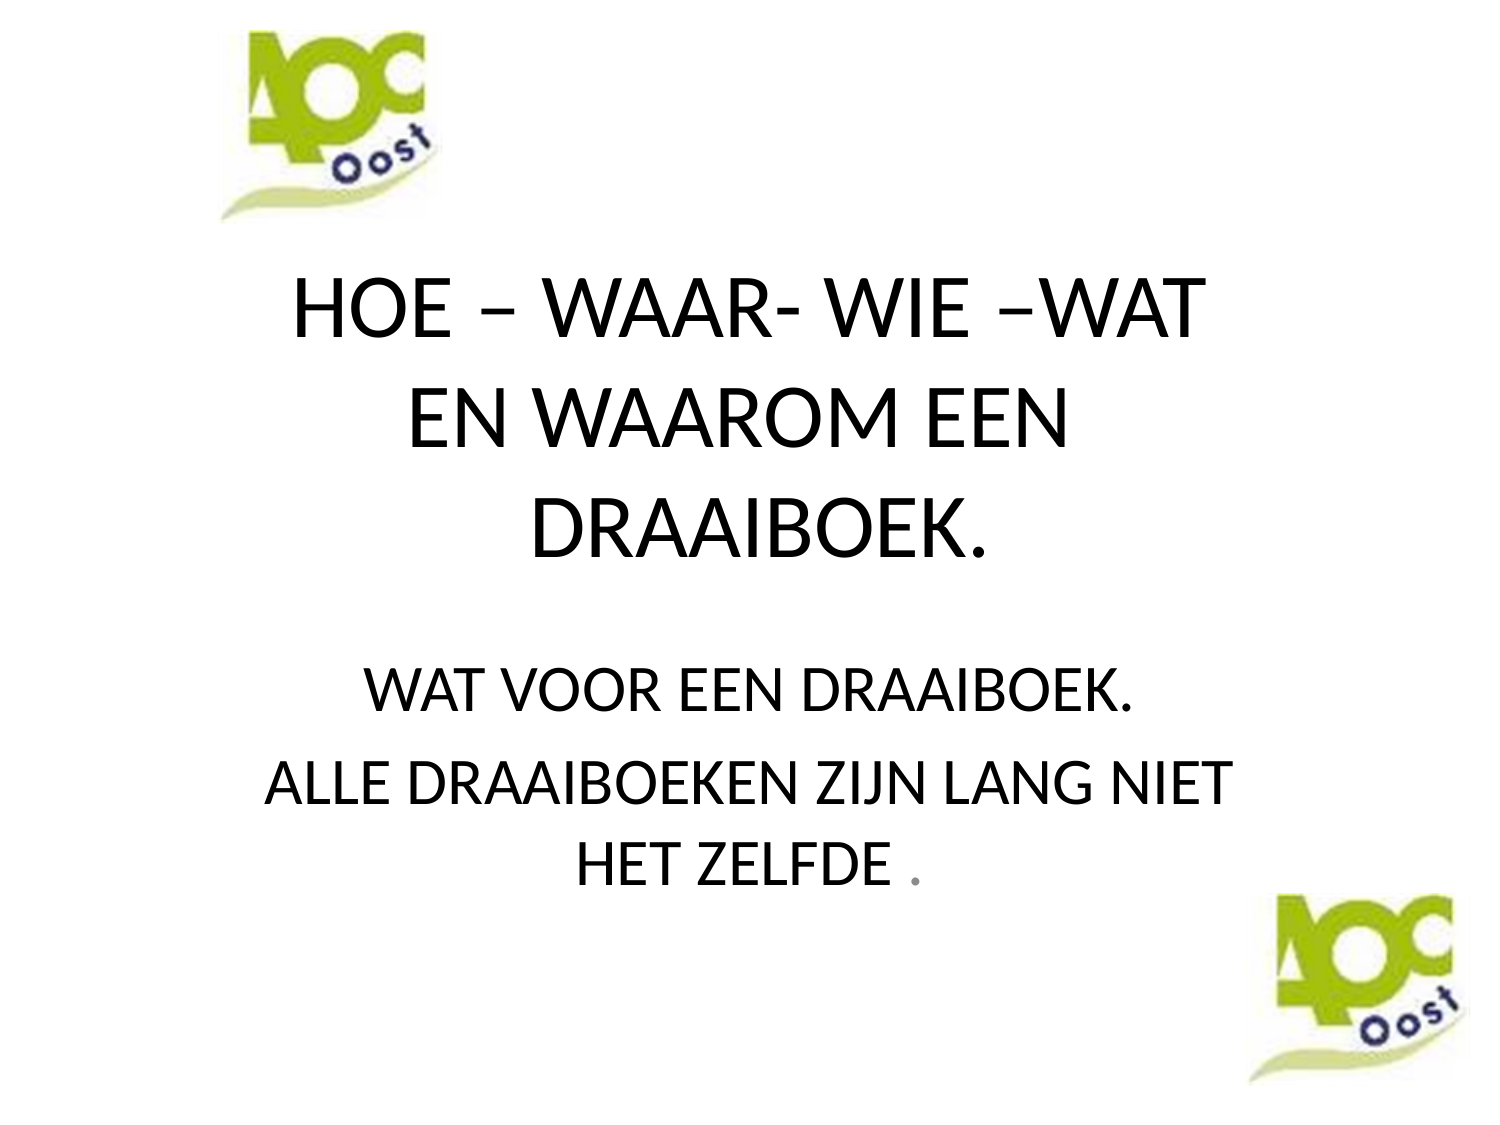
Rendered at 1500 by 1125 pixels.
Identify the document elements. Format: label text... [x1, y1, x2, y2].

subtitle WAT VOOR EEN DRAAIBOEK. ALLE DRAAIBOEKEN ZIJN LANG NIET HET ZELFDE . [225, 637, 1275, 925]
title HOE – WAAR- WIE –WAT EN WAAROM EEN DRAAIBOEK. [112, 231, 1388, 591]
picture [218, 30, 444, 225]
picture [1245, 893, 1472, 1088]
